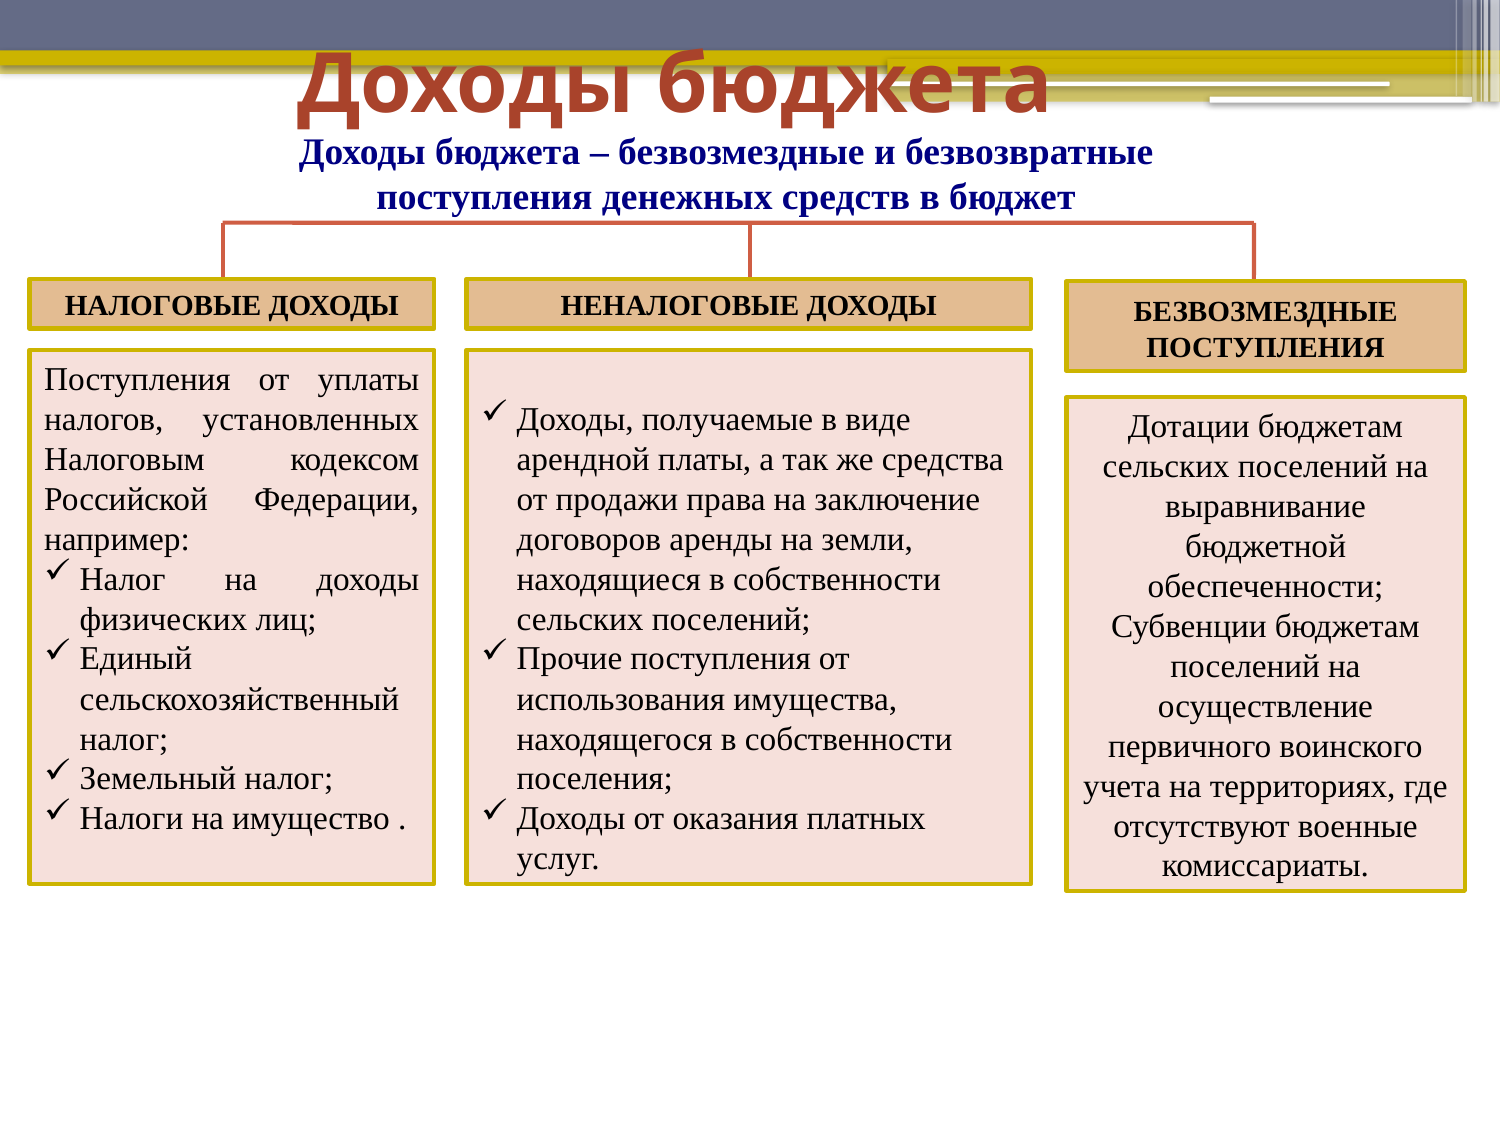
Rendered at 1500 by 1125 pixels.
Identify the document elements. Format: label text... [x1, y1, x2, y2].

text_box БЕЗВОЗМЕЗДНЫЕ ПОСТУПЛЕНИЯ [1064, 279, 1467, 373]
text_box Доходы, получаемые в виде арендной платы, а так же средства от продажи права на заключение договоров аренды на земли, находящиеся в собственности сельских поселений; Прочие поступления от использования имущества, находящегося в собственности поселения; Доходы от оказания платных услуг. [464, 348, 1033, 886]
text_box Доходы бюджета – безвозмездные и безвозвратные поступления денежных средств в бюджет [277, 119, 1176, 220]
text_box НЕНАЛОГОВЫЕ ДОХОДЫ [464, 277, 1033, 331]
title Доходы бюджета [0, 31, 1350, 136]
text_box НАЛОГОВЫЕ ДОХОДЫ [27, 277, 436, 331]
text_box Дотации бюджетам сельских поселений на выравнивание бюджетной обеспеченности; Субвенции бюджетам поселений на осуществление первичного воинского учета на территориях, где отсутствуют военные комиссариаты. [1064, 395, 1467, 893]
text_box Поступления от уплаты налогов, установленных Налоговым кодексом Российской Федерации, например: Налог на доходы физических лиц; Единый сельскохозяйственный налог; Земельный налог; Налоги на имущество . [27, 348, 436, 886]
